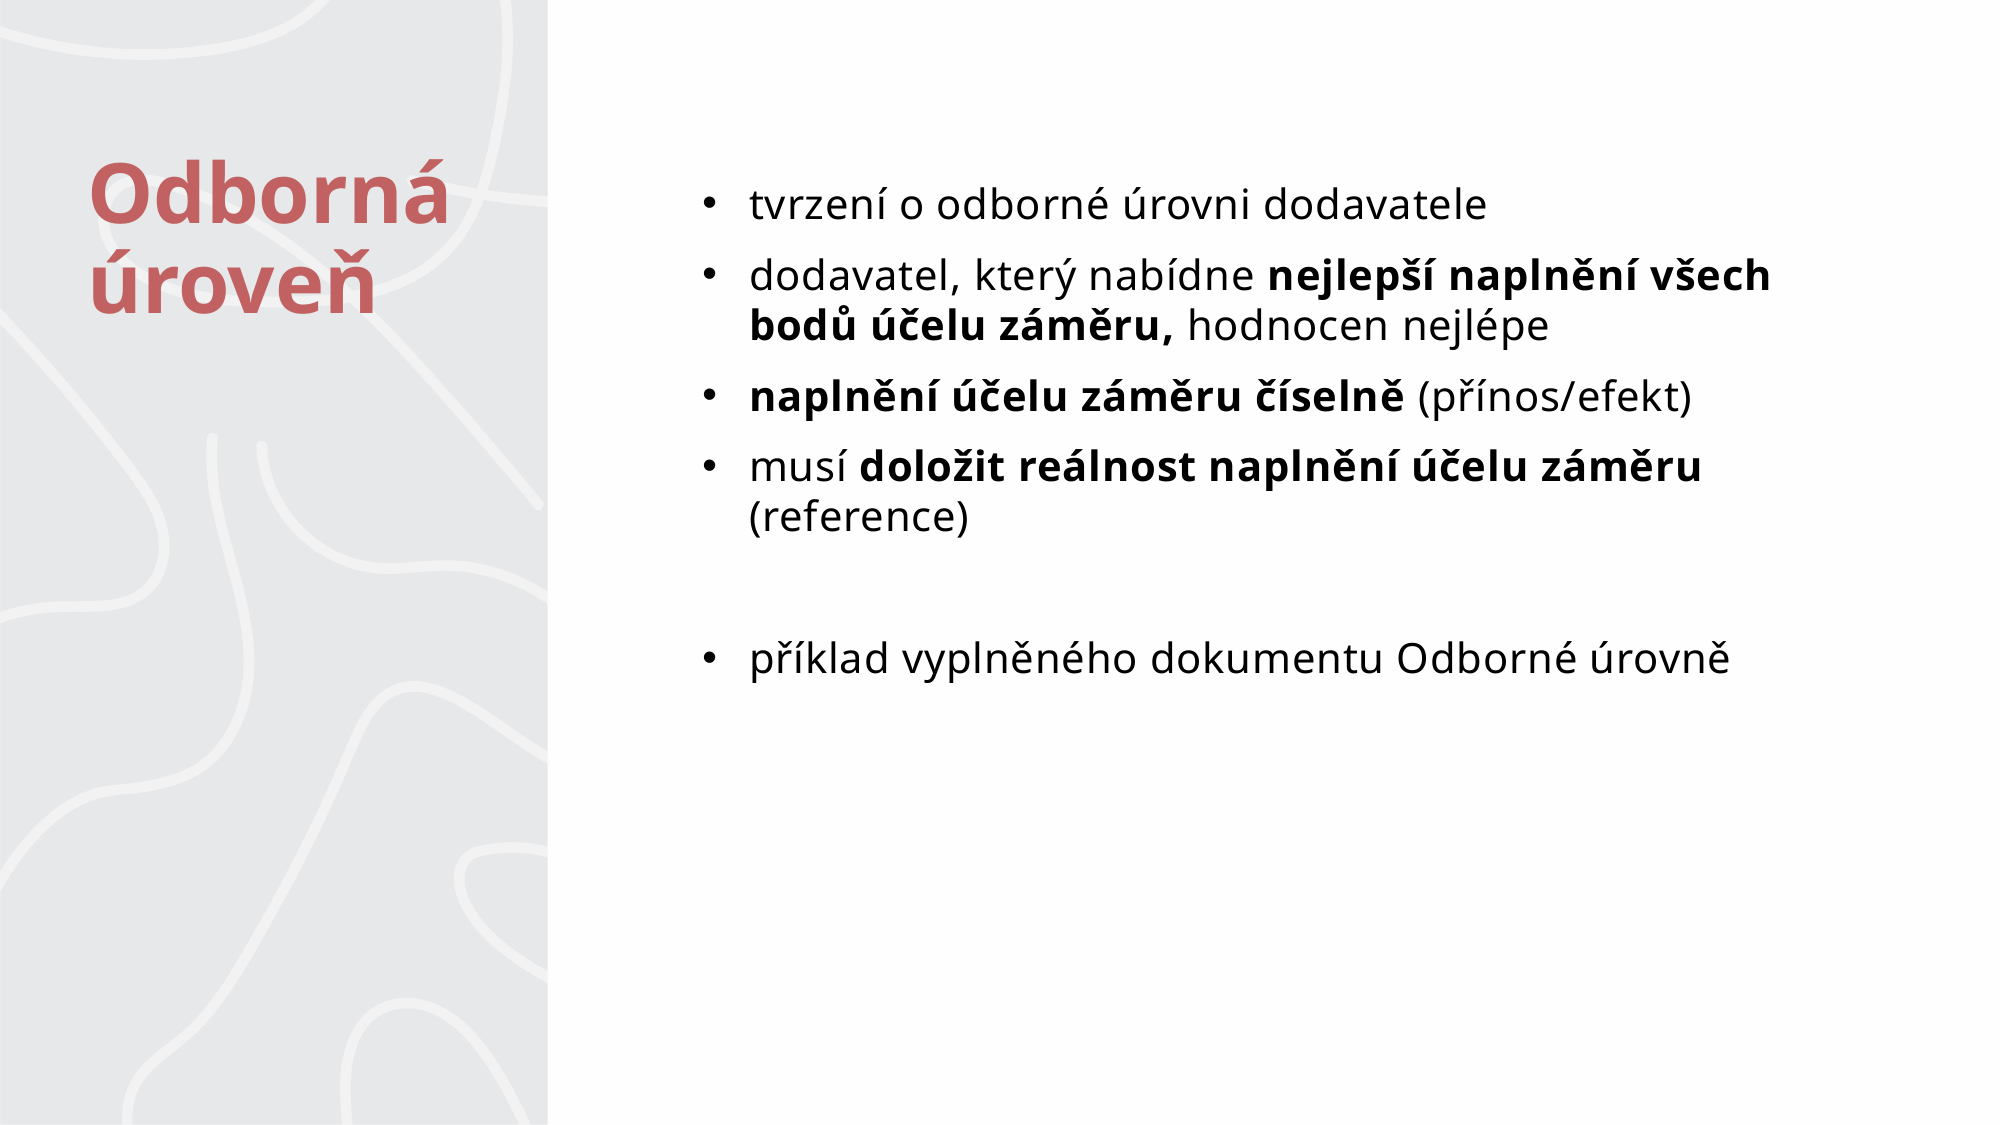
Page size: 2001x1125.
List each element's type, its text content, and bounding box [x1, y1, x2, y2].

picture [0, 0, 2001, 1125]
title Odborná úroveň [72, 143, 481, 390]
subtitle tvrzení o odborné úrovni dodavatele dodavatel, který nabídne nejlepší naplnění všech bodů účelu záměru, hodnocen nejlépe naplnění účelu záměru číselně (přínos/efekt) musí doložit reálnost naplnění účelu záměru (reference) příklad vyplněného dokumentu Odborné úrovně [687, 170, 1864, 955]
